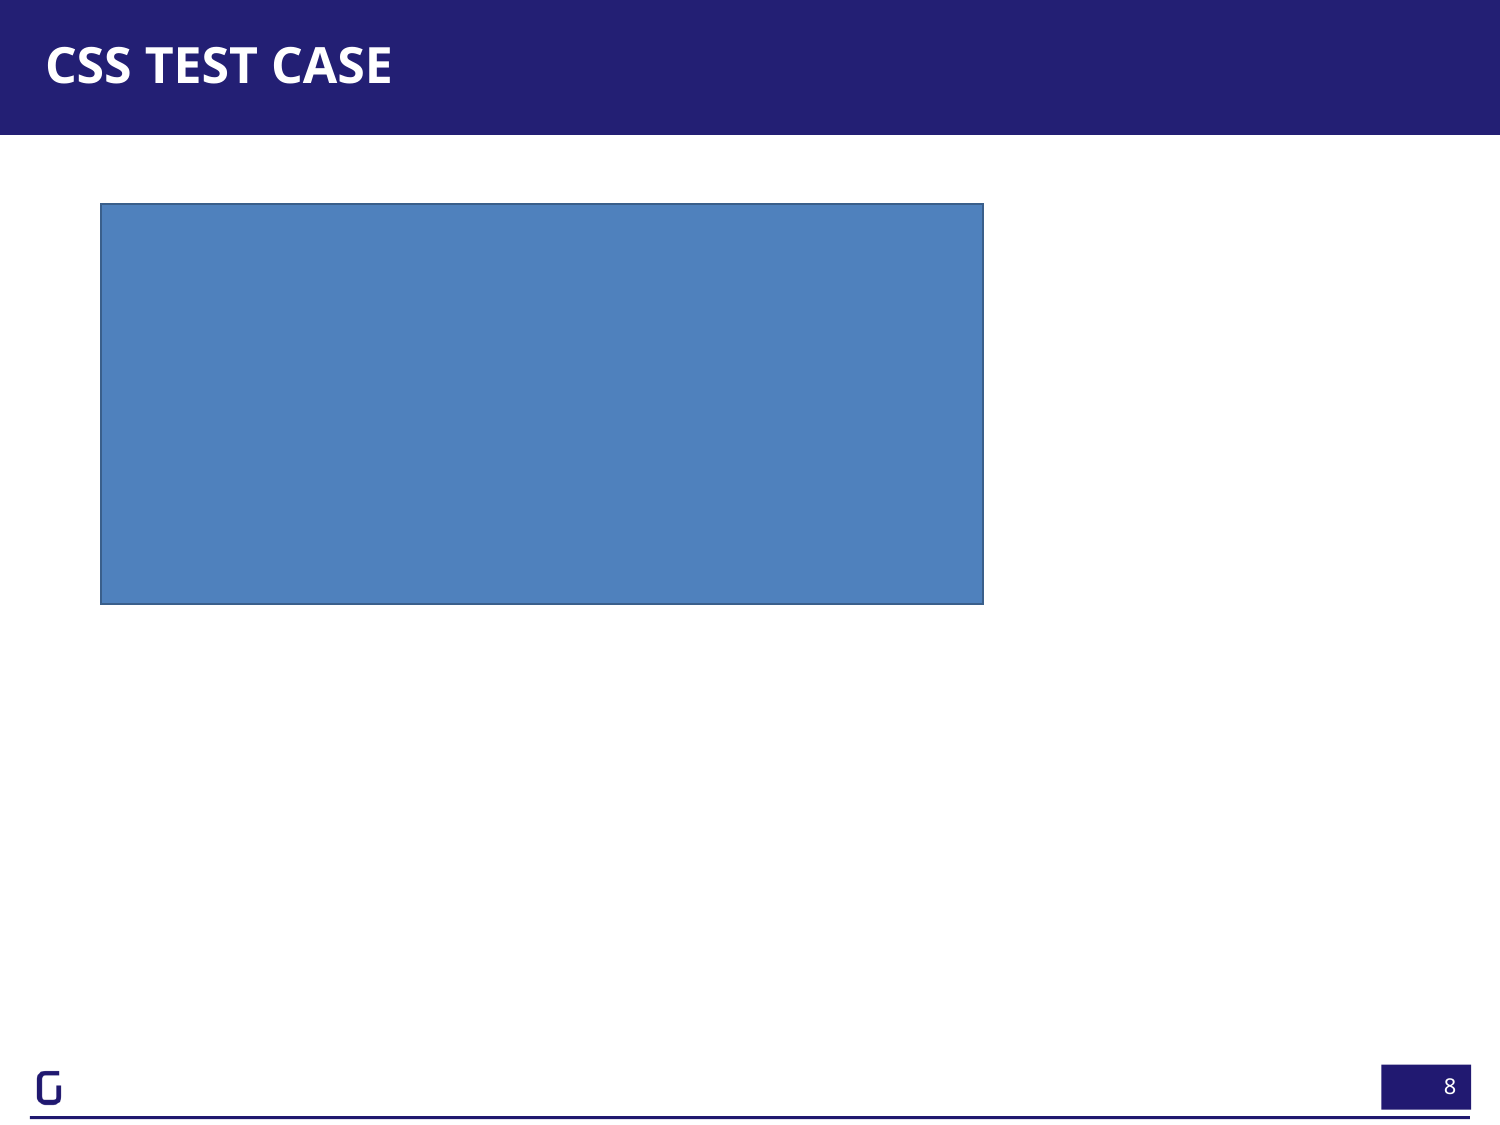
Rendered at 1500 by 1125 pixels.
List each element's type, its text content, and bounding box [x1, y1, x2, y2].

picture [30, 1064, 67, 1110]
title Css test Case [30, 15, 1470, 120]
text_box [100, 203, 984, 605]
